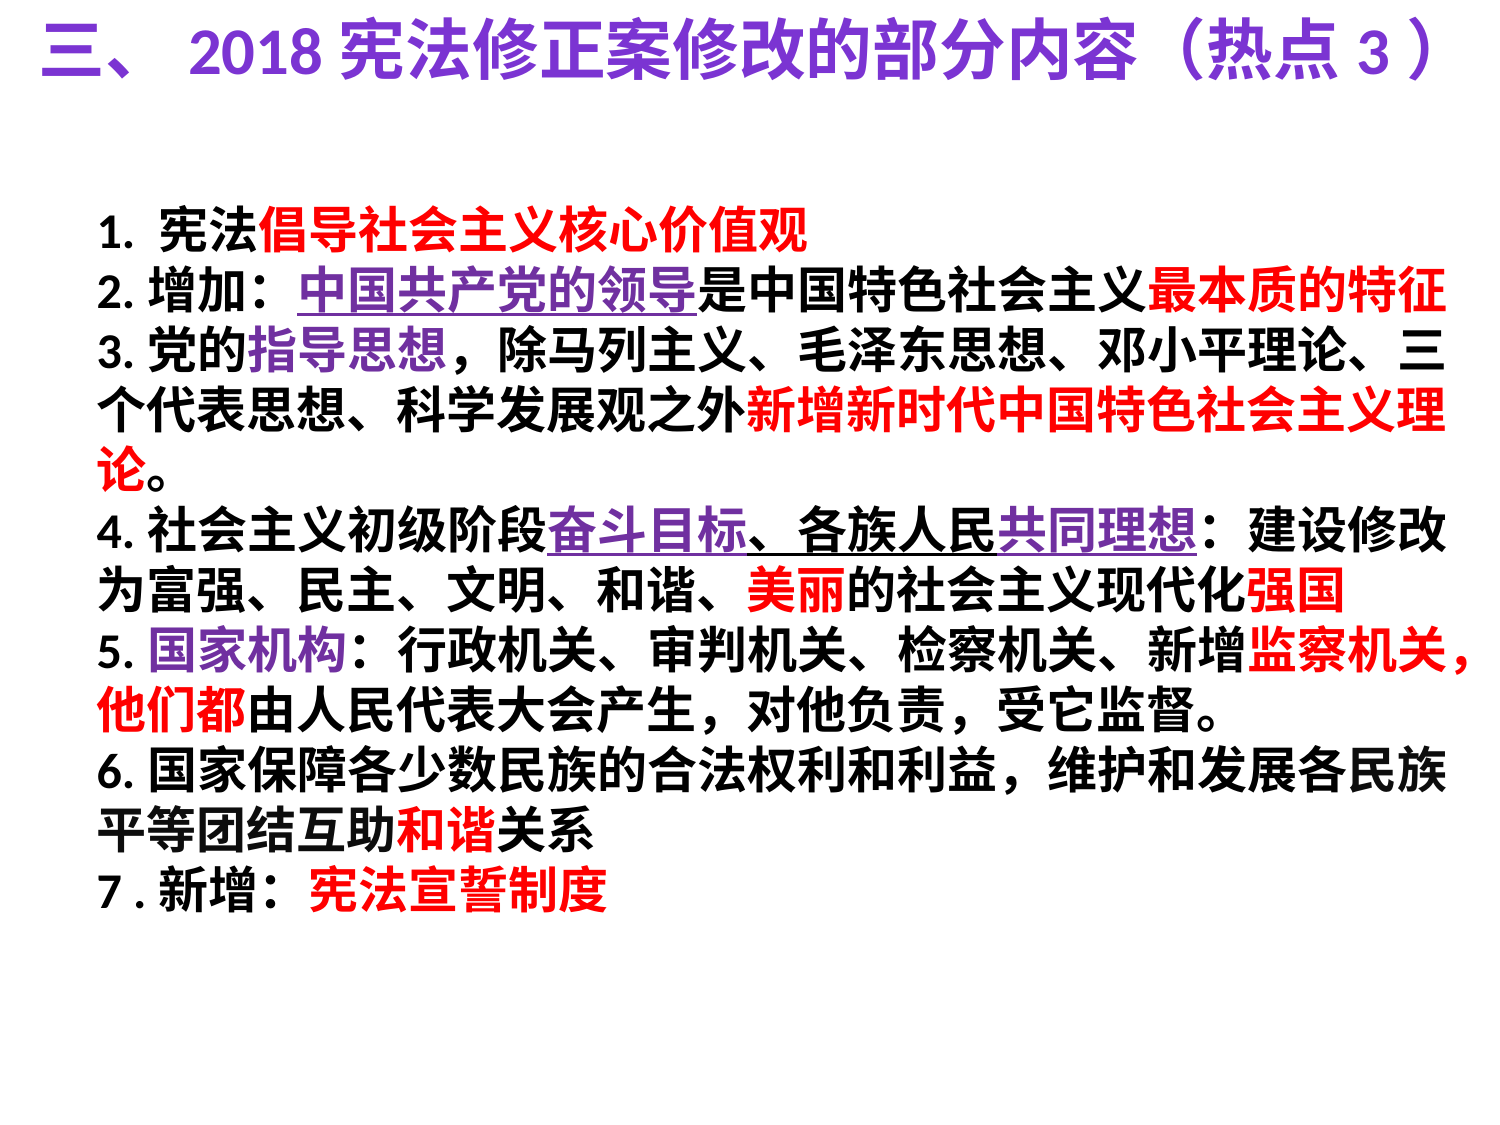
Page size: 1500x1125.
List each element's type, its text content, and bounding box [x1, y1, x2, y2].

text_box 1. 宪法倡导社会主义核心价值观 2.增加：中国共产党的领导是中国特色社会主义最本质的特征 3.党的指导思想，除马列主义、毛泽东思想、邓小平理论、三个代表思想、科学发展观之外新增新时代中国特色社会主义理论。 4.社会主义初级阶段奋斗目标、各族人民共同理想：建设修改为富强、民主、文明、和谐、美丽的社会主义现代化强国 5.国家机构：行政机关、审判机关、检察机关、新增监察机关，他们都由人民代表大会产生，对他负责，受它监督。 6.国家保障各少数民族的合法权利和利益，维护和发展各民族平等团结互助和谐关系 7 .新增：宪法宣誓制度 [81, 191, 1465, 927]
text_box 三、2018宪法修正案修改的部分内容（热点3） [23, 0, 1488, 96]
